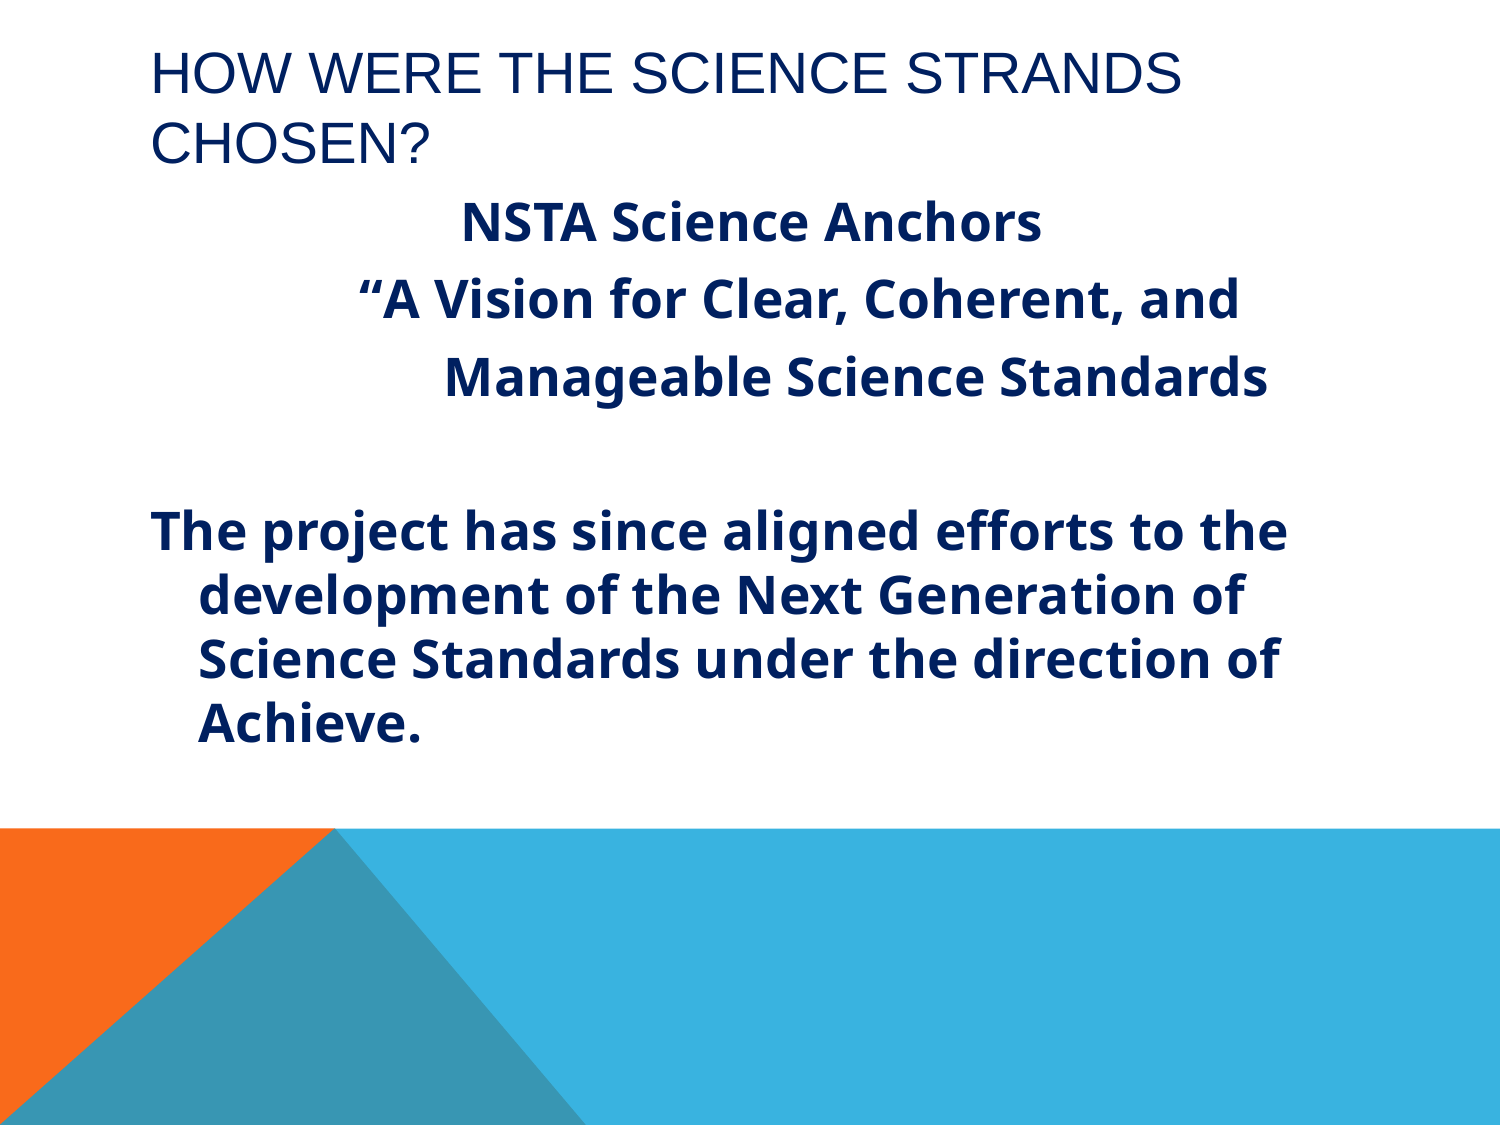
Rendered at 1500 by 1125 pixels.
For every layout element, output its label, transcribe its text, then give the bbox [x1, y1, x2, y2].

title How were the Science strands chosen? [135, 60, 1369, 150]
list NSTA Science Anchors “A Vision for Clear, Coherent, and Manageable Science Standards The project has since aligned efforts to the development of the Next Generation of Science Standards under the direction of Achieve. [135, 180, 1369, 768]
